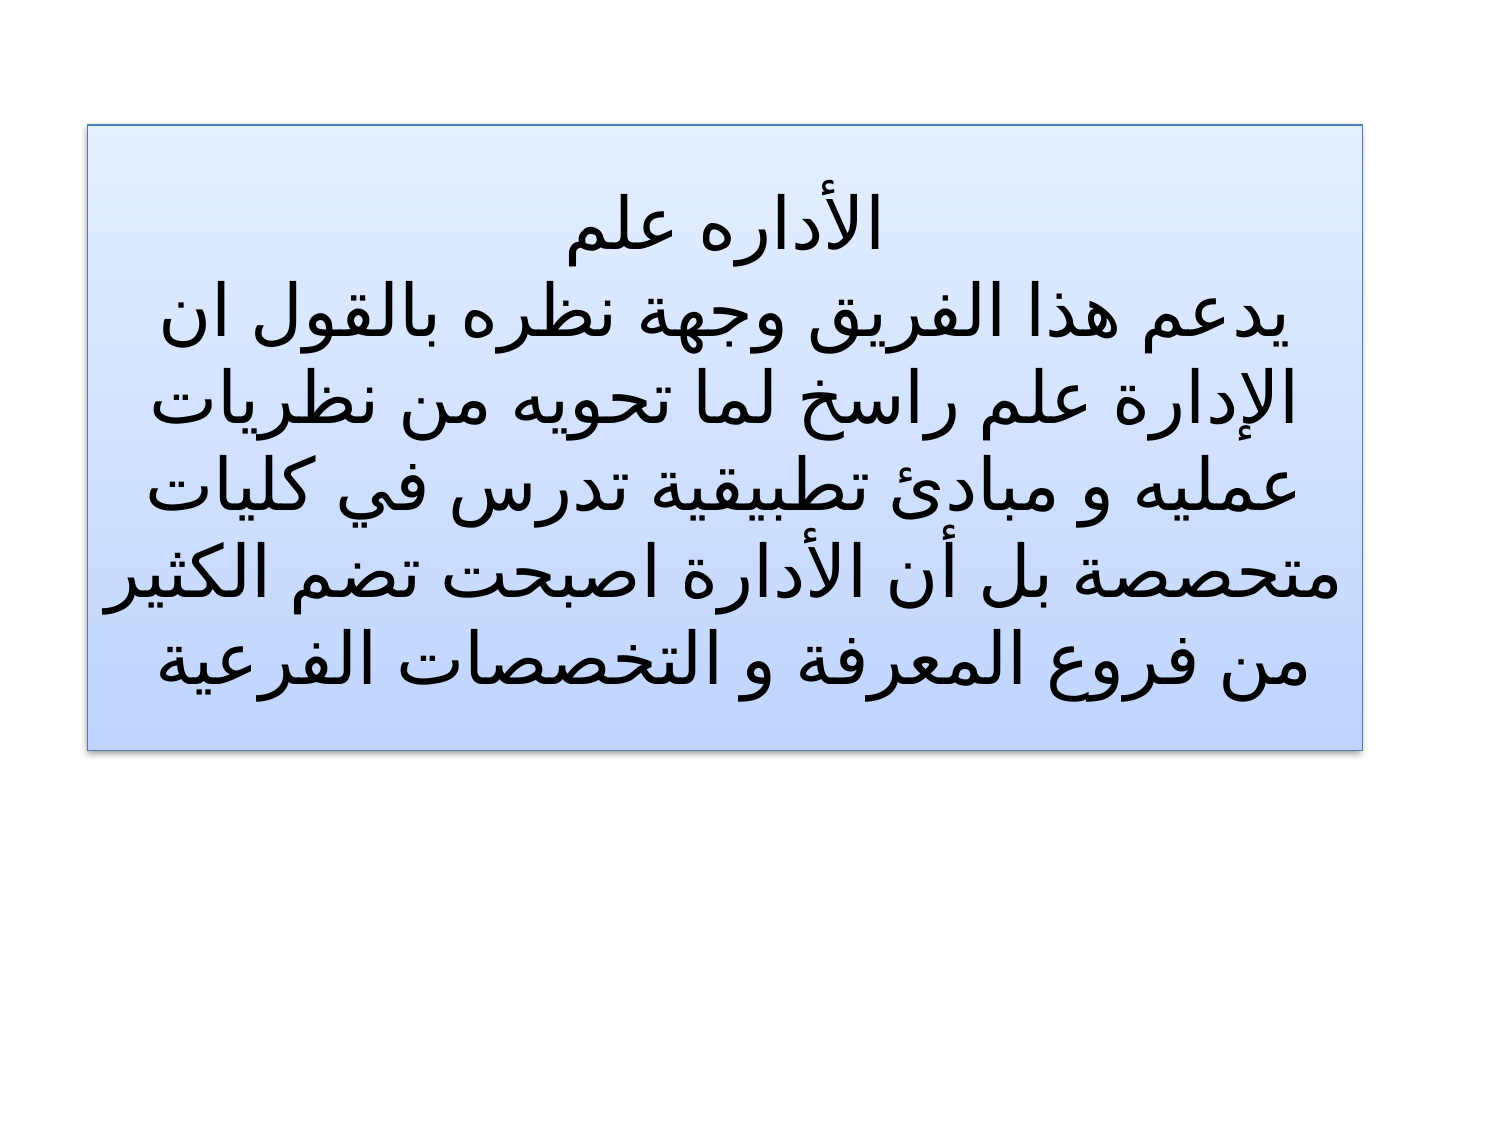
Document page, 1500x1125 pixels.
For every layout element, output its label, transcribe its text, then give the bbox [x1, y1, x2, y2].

title الأداره علم يدعم هذا الفريق وجهة نظره بالقول ان الإدارة علم راسخ لما تحويه من نظريات عمليه و مبادئ تطبيقية تدرس في كليات متحصصة بل أن الأدارة اصبحت تضم الكثير من فروع المعرفة و التخصصات الفرعية [87, 124, 1363, 751]
